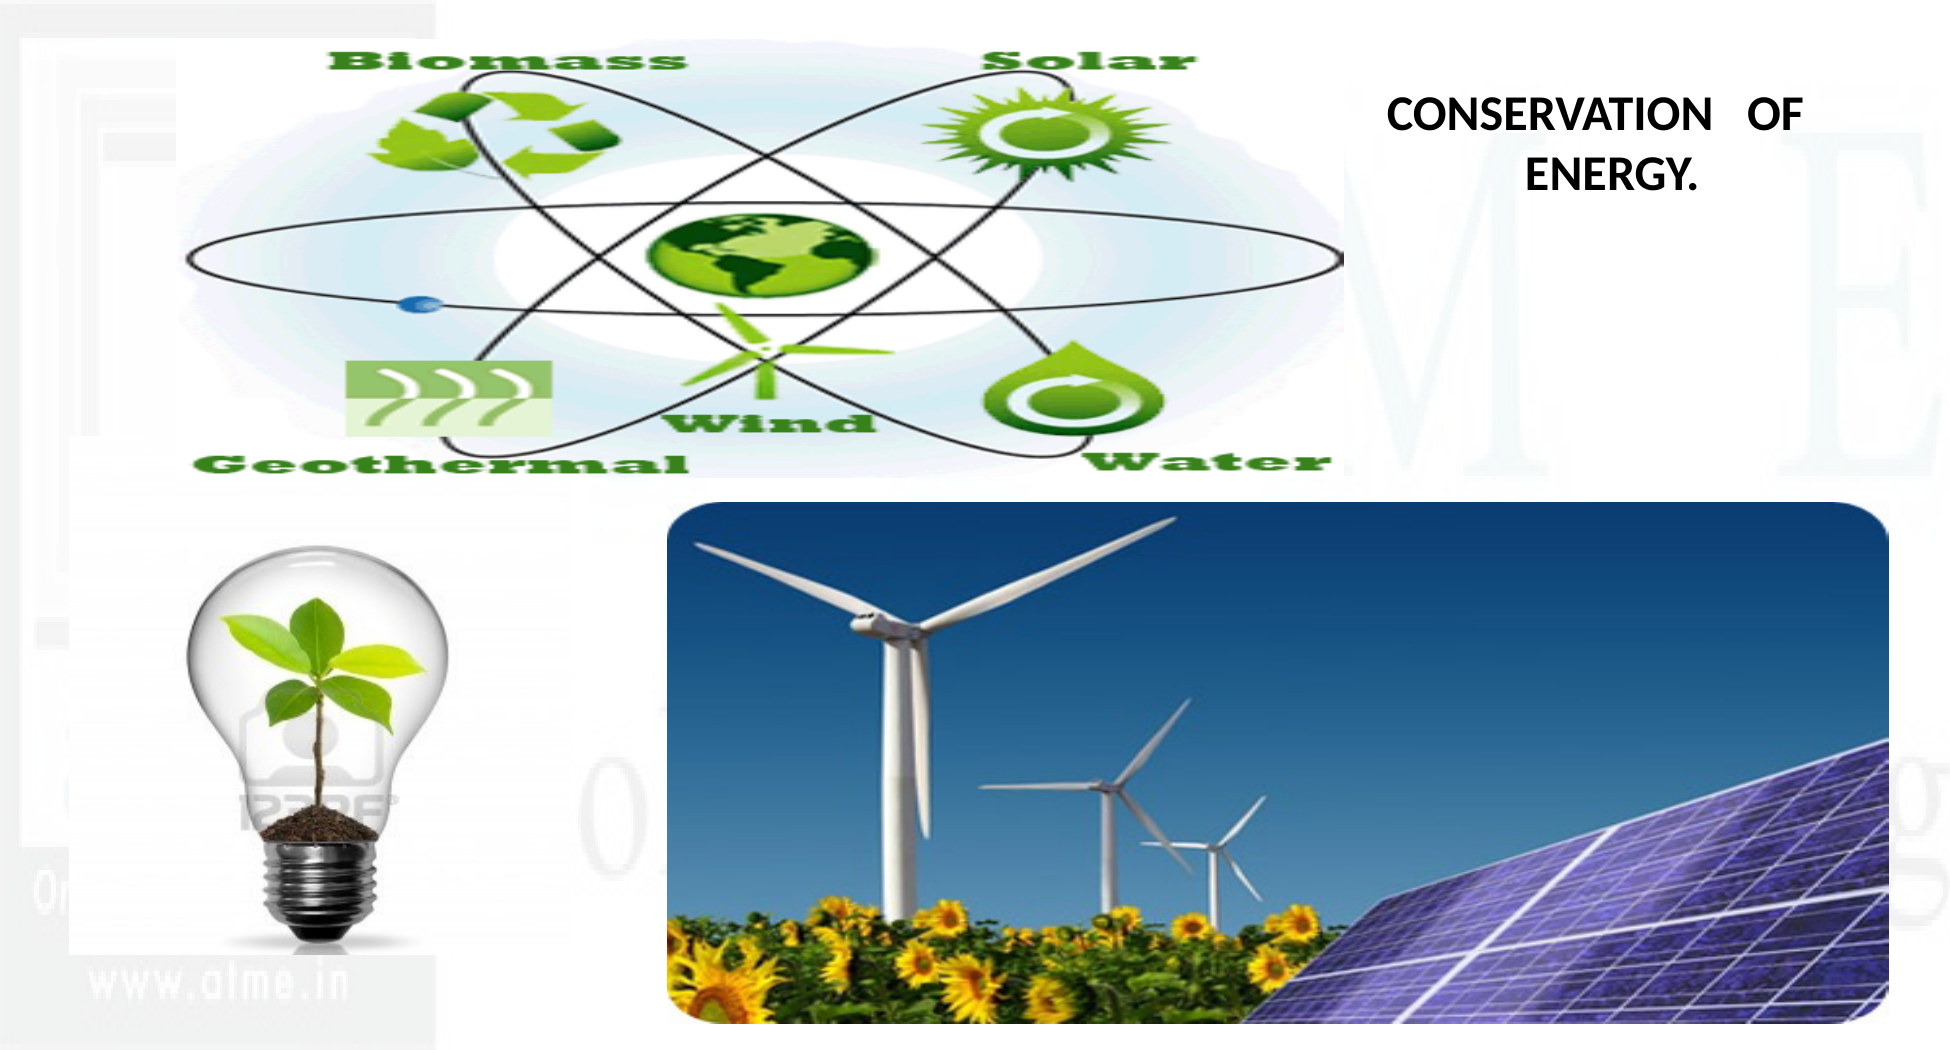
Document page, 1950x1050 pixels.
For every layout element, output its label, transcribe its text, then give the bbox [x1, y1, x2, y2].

picture [68, 39, 1344, 956]
text_box CONSERVATION OF ENERGY. [1348, 72, 1897, 208]
picture [667, 502, 1889, 1024]
